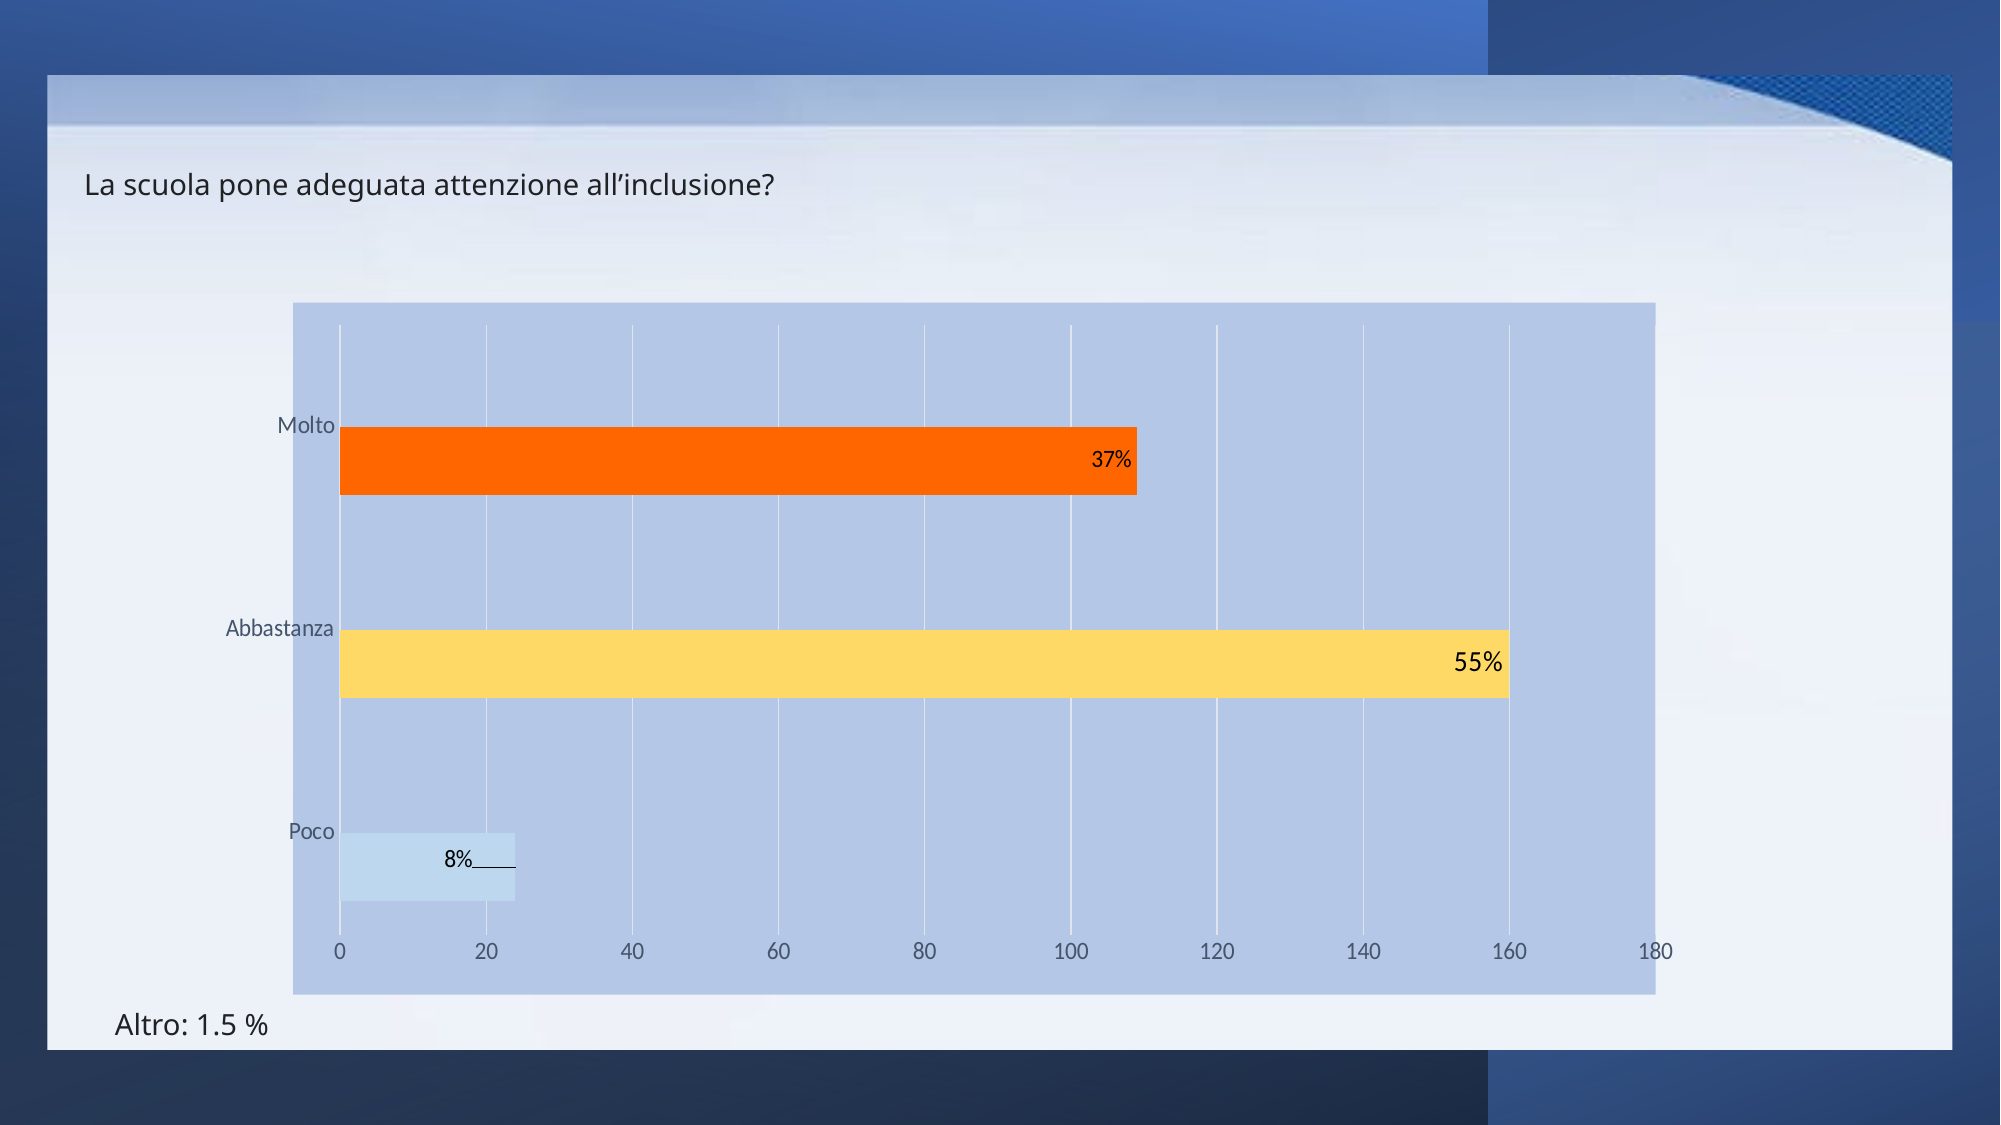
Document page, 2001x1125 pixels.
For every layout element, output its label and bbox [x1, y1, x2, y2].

text_box [0, 321, 2000, 1125]
text_box [1489, 0, 2000, 321]
chart [225, 302, 1674, 995]
text_box [0, 0, 1489, 321]
picture [47, 75, 1953, 1050]
